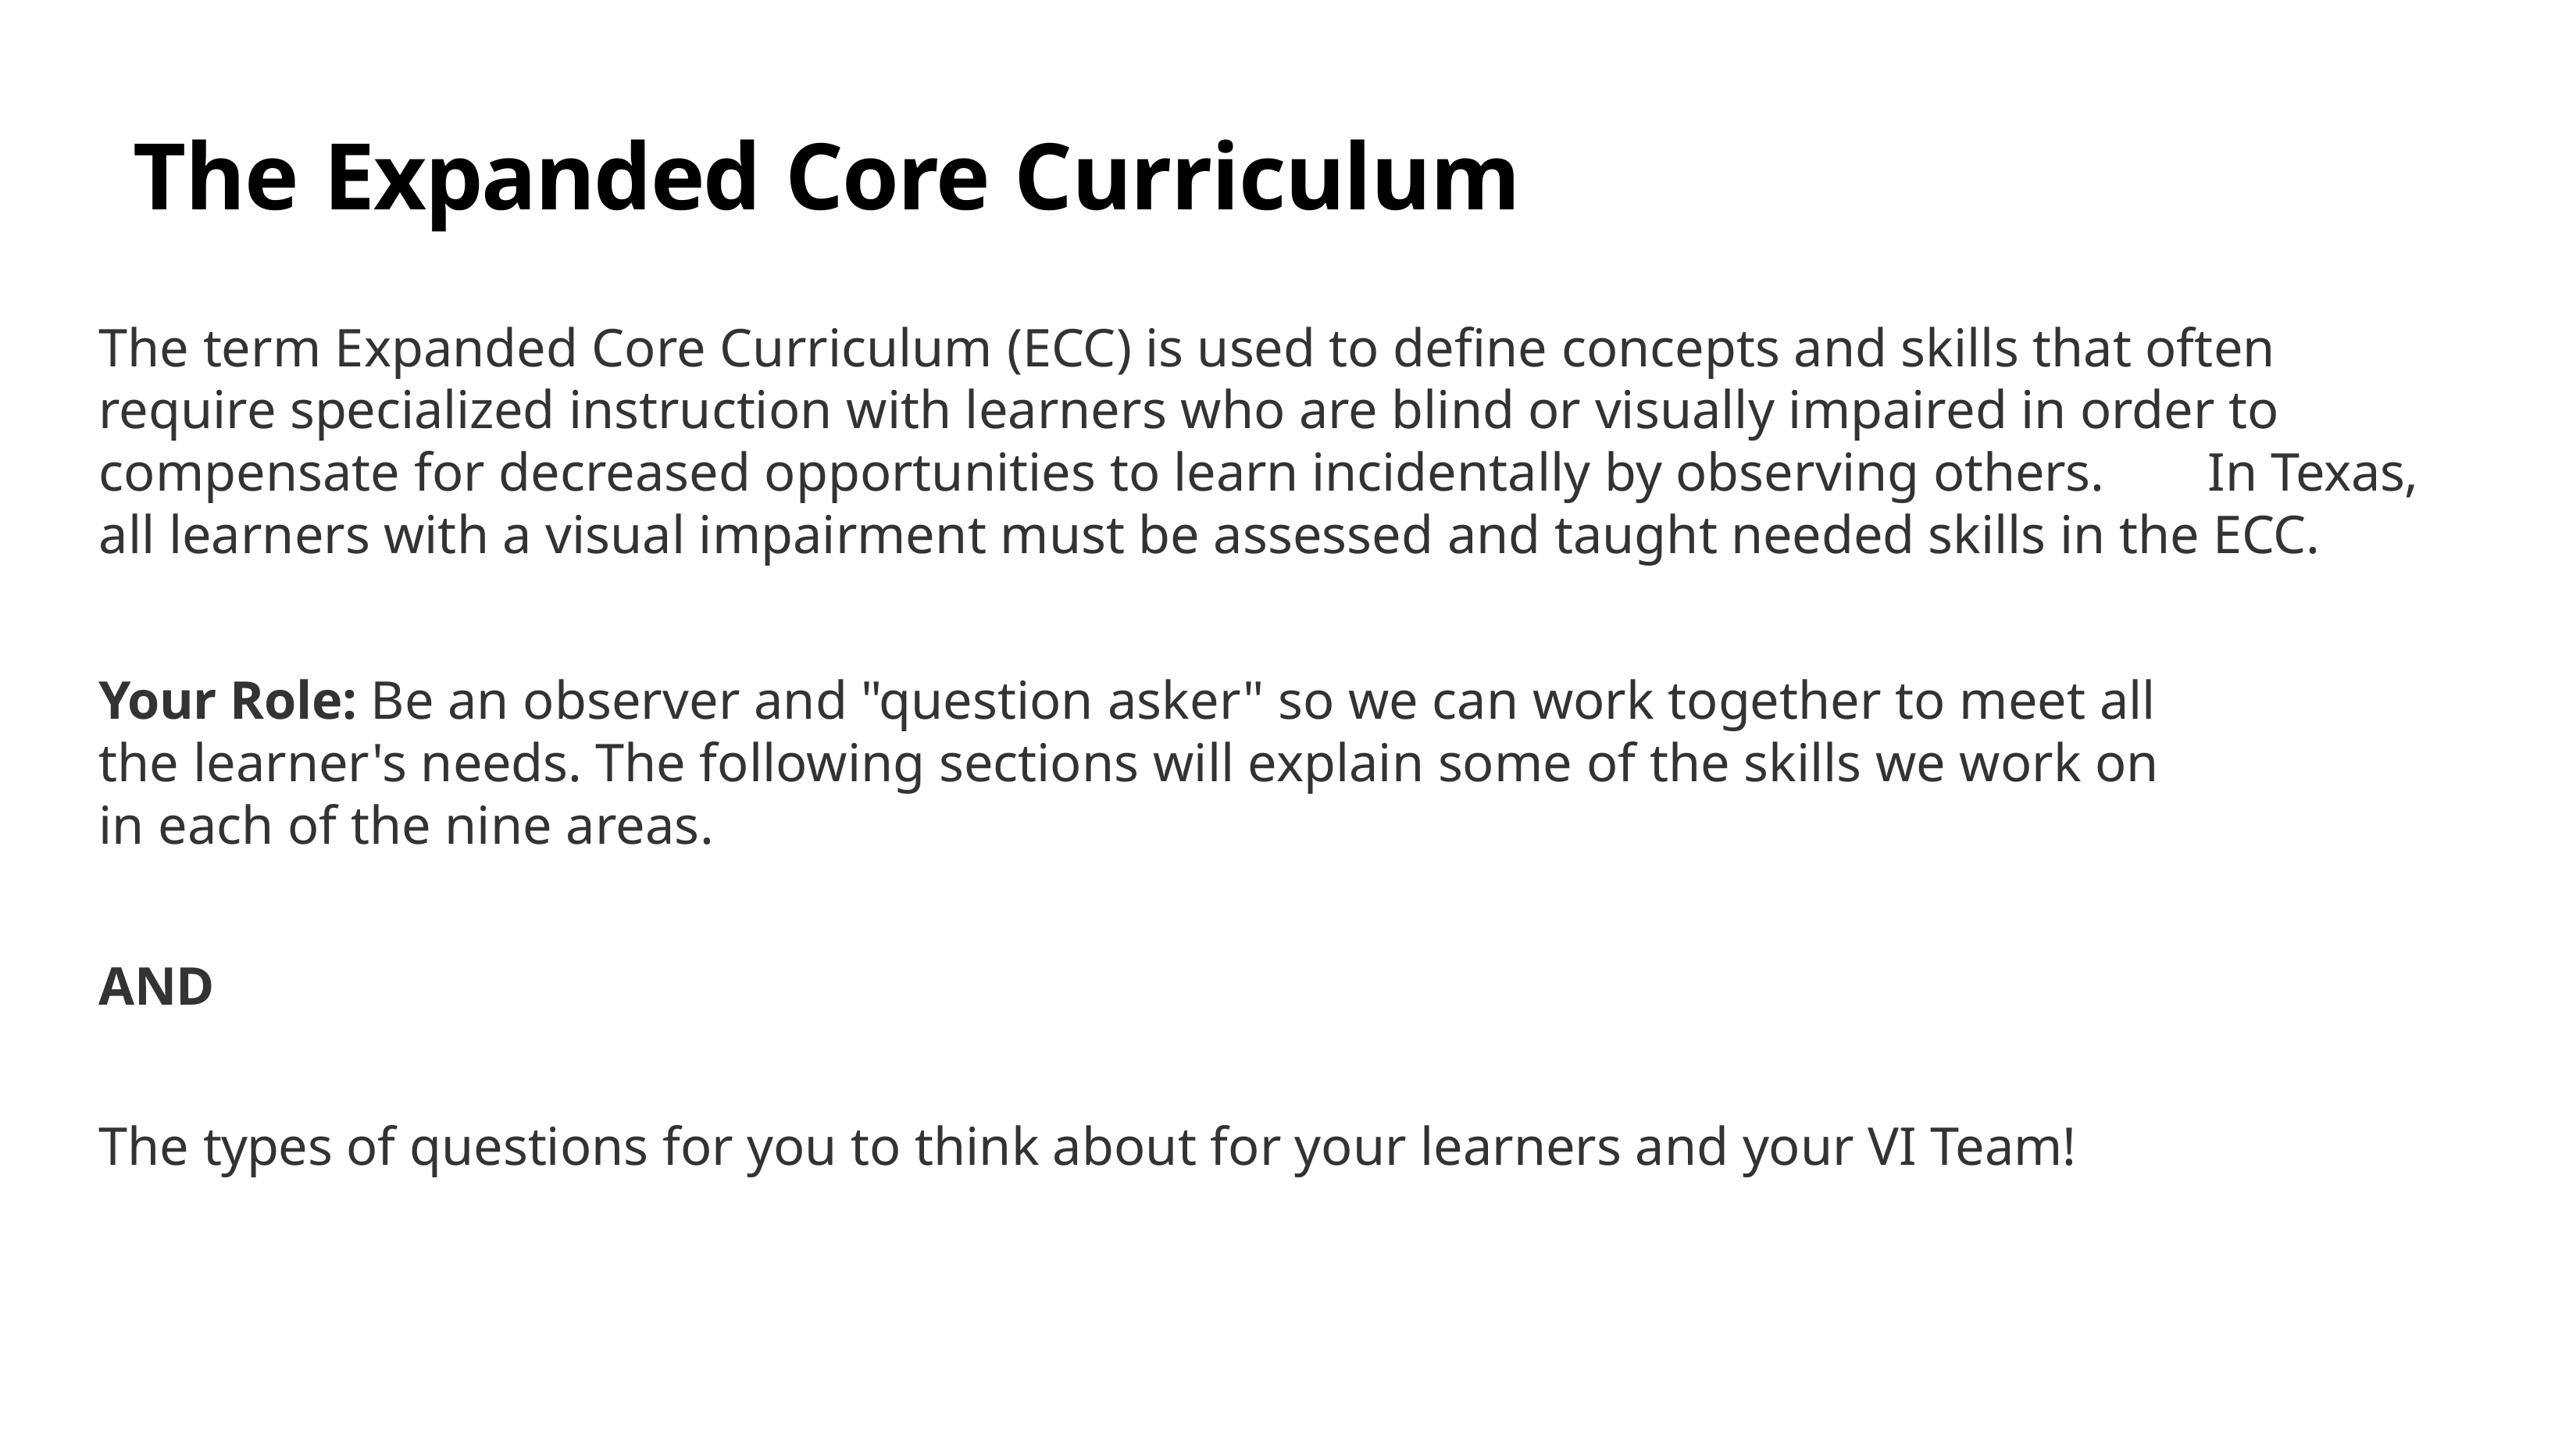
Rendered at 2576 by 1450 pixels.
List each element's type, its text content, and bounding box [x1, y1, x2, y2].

title The Expanded Core Curriculum [88, 80, 2453, 360]
text_box The term Expanded Core Curriculum (ECC) is used to define concepts and skills that often require specialized instruction with learners who are blind or visually impaired in order to compensate for decreased opportunities to learn incidentally by observing others. In Texas, all learners with a visual impairment must be assessed and taught needed skills in the ECC. Your Role: Be an observer and "question asker" so we can work together to meet all the learner's needs. The following sections will explain some of the skills we work on in each of the nine areas. AND The types of questions for you to think about for your learners and your VI Team! [98, 360, 2439, 1176]
